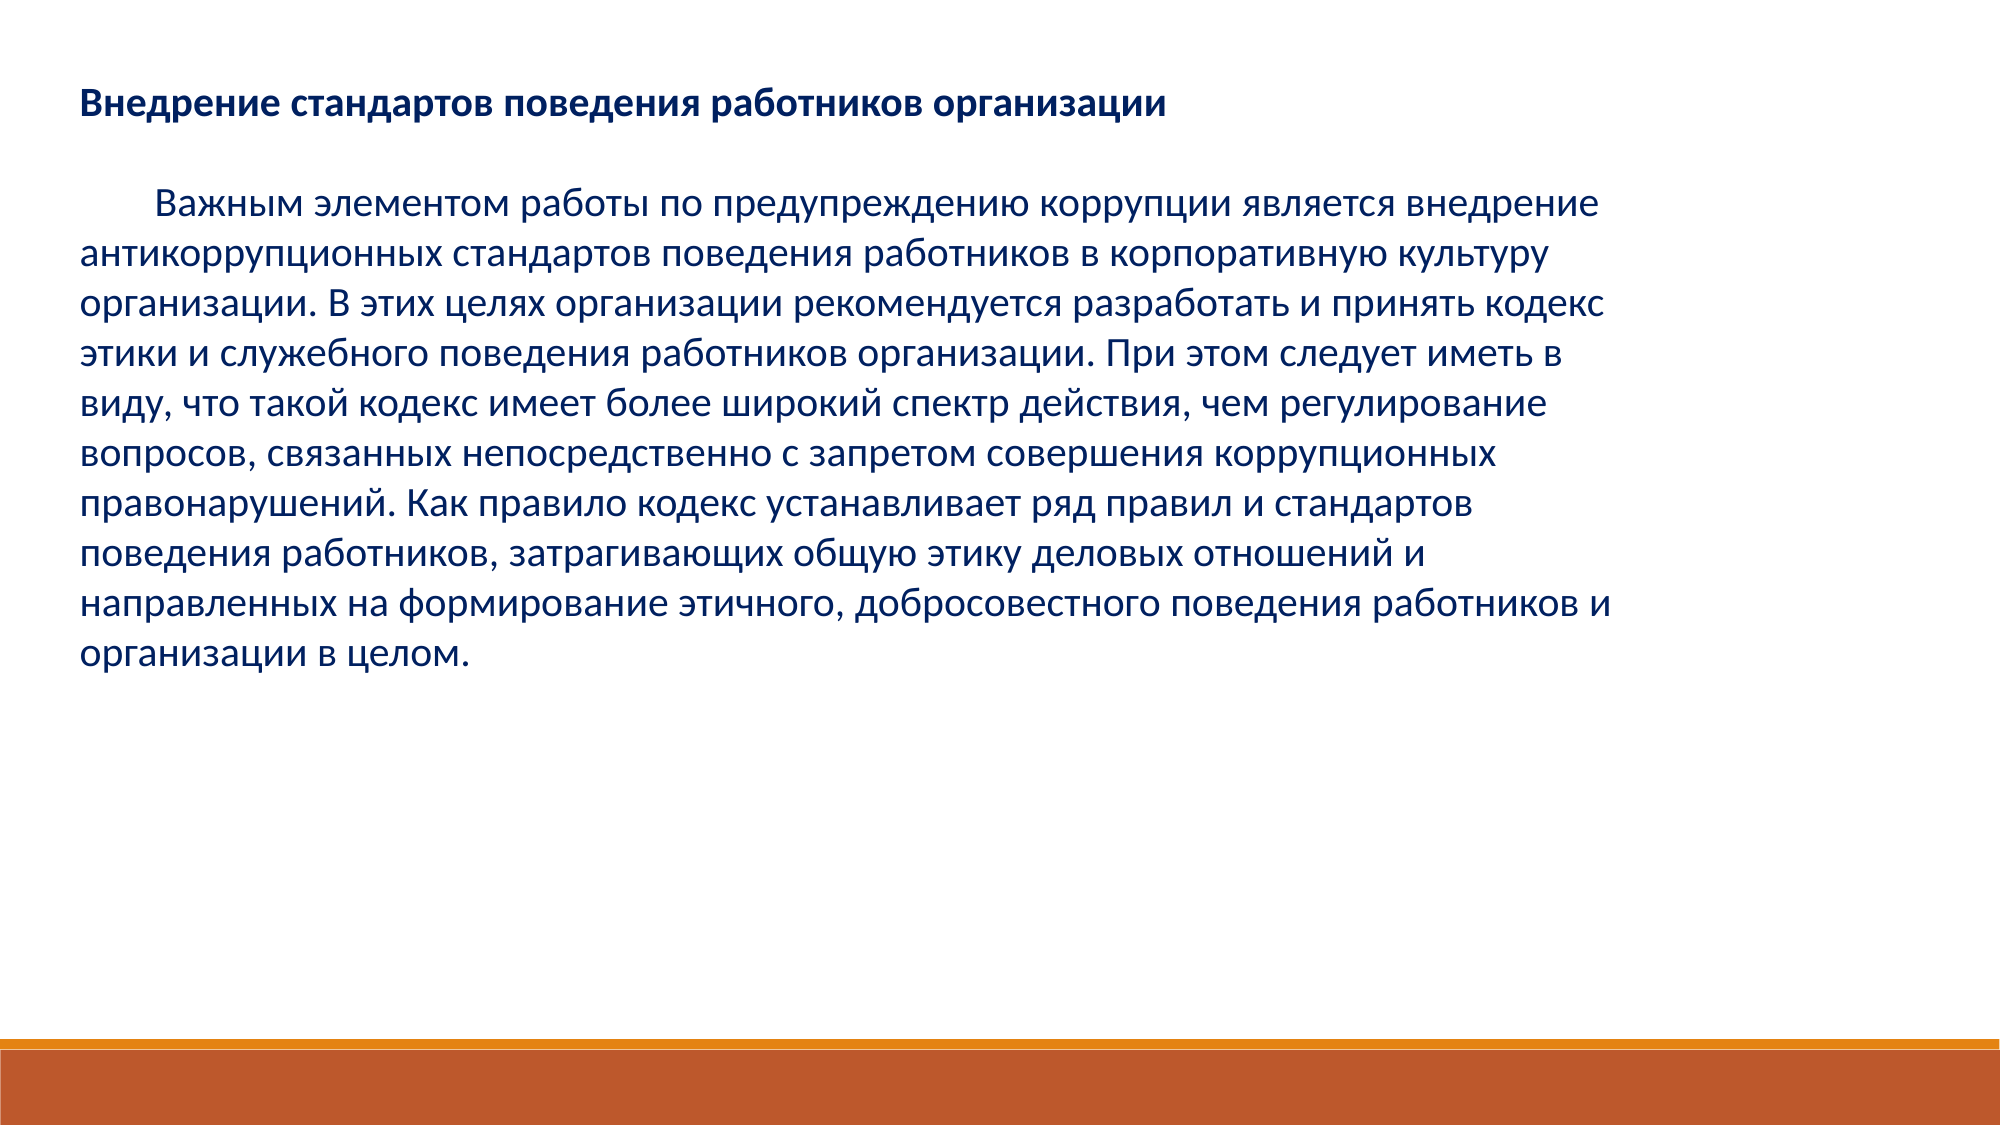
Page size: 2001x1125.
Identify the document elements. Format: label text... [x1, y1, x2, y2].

text_box Внедрение стандартов поведения работников организации Важным элементом работы по предупреждению коррупции является внедрение антикоррупционных стандартов поведения работников в корпоративную культуру организации. В этих целях организации рекомендуется разработать и принять кодекс этики и служебного поведения работников организации. При этом следует иметь в виду, что такой кодекс имеет более широкий спектр действия, чем регулирование вопросов, связанных непосредственно с запретом совершения коррупционных правонарушений. Как правило кодекс устанавливает ряд правил и стандартов поведения работников, затрагивающих общую этику деловых отношений и направленных на формирование этичного, добросовестного поведения работников и организации в целом. [64, 67, 1678, 683]
